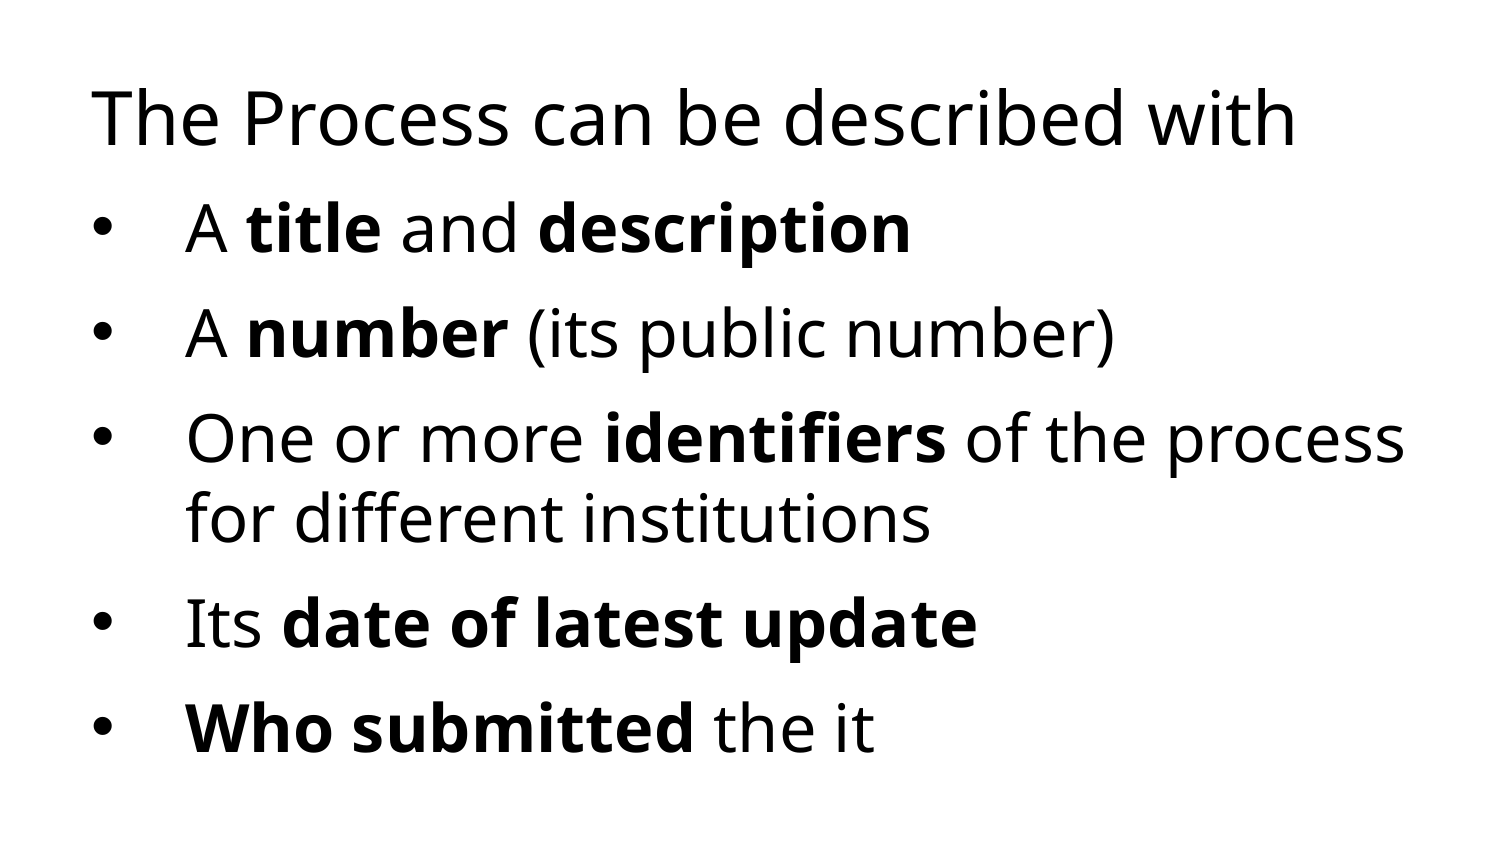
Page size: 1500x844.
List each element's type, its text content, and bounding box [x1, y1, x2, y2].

text_box The Process can be described with A title and description A number (its public number) One or more identifiers of the process for different institutions Its date of latest update Who submitted the it [76, 63, 1424, 773]
